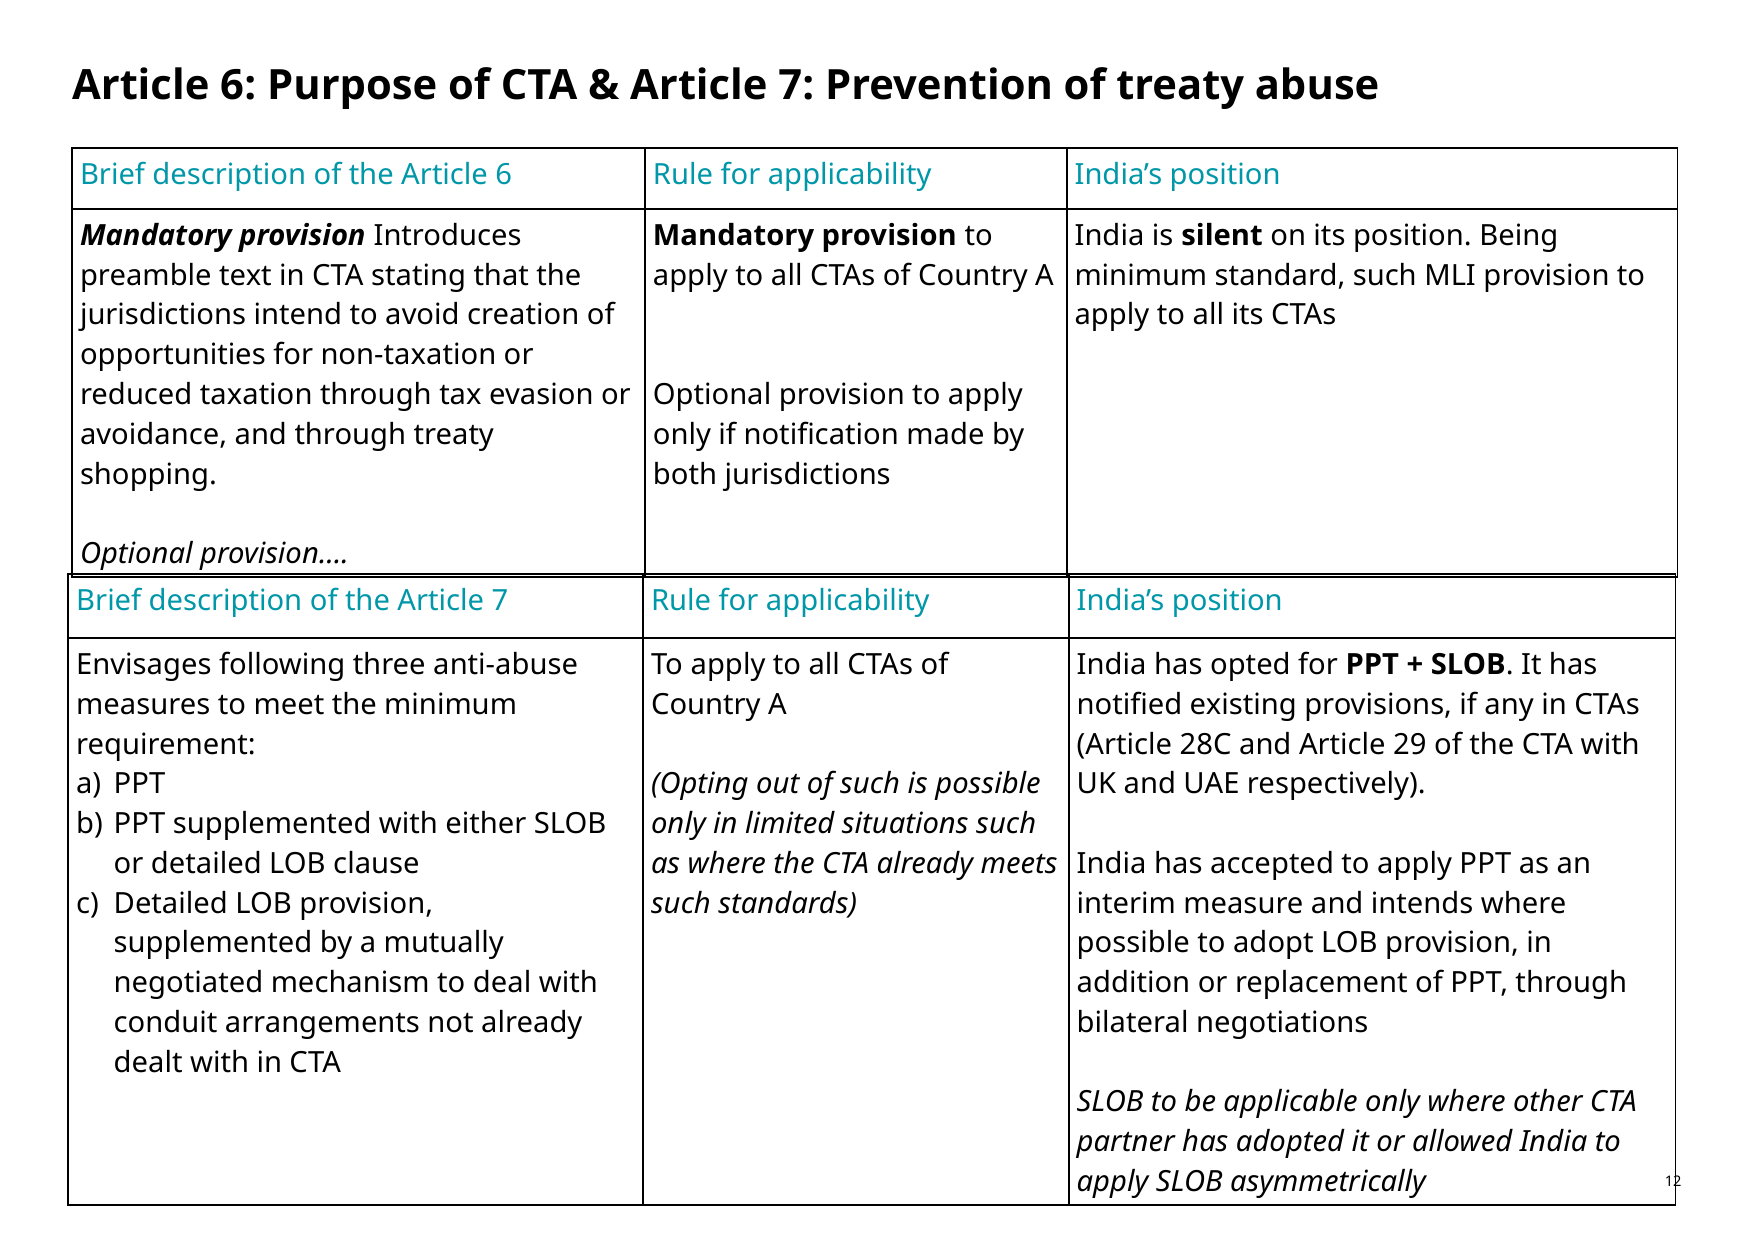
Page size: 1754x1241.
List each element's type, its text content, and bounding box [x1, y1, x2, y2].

table_header India’s position [1068, 149, 1677, 208]
table_cell India is silent on its position. Being minimum standard, such MLI provision to apply to all its CTAs [1068, 210, 1677, 576]
table_cell Envisages following three anti-abuse measures to meet the minimum requirement: PPT PPT supplemented with either SLOB or detailed LOB clause Detailed LOB provision, supplemented by a mutually negotiated mechanism to deal with conduit arrangements not already dealt with in CTA [69, 639, 642, 1204]
table_cell To apply to all CTAs of Country A (Opting out of such is possible only in limited situations such as where the CTA already meets such standards) [644, 639, 1068, 1204]
title Article 6: Purpose of CTA & Article 7: Prevention of treaty abuse [72, 57, 1678, 118]
table_cell Mandatory provision to apply to all CTAs of Country A Optional provision to apply only if notification made by both jurisdictions [646, 210, 1066, 573]
table_header Brief description of the Article 6 [73, 149, 644, 208]
table_header India’s position [1070, 575, 1675, 637]
table_cell Mandatory provision Introduces preamble text in CTA stating that the jurisdictions intend to avoid creation of opportunities for non-taxation or reduced taxation through tax evasion or avoidance, and through treaty shopping. Optional provision…. [73, 210, 644, 573]
table_header Rule for applicability [644, 575, 1068, 637]
table_cell India has opted for PPT + SLOB. It has notified existing provisions, if any in CTAs (Article 28C and Article 29 of the CTA with UK and UAE respectively). India has accepted to apply PPT as an interim measure and intends where possible to adopt LOB provision, in addition or replacement of PPT, through bilateral negotiations SLOB to be applicable only where other CTA partner has adopted it or allowed India to apply SLOB asymmetrically [1070, 639, 1675, 1204]
table_header Rule for applicability [646, 149, 1066, 208]
table_header Brief description of the Article 7 [69, 575, 642, 637]
